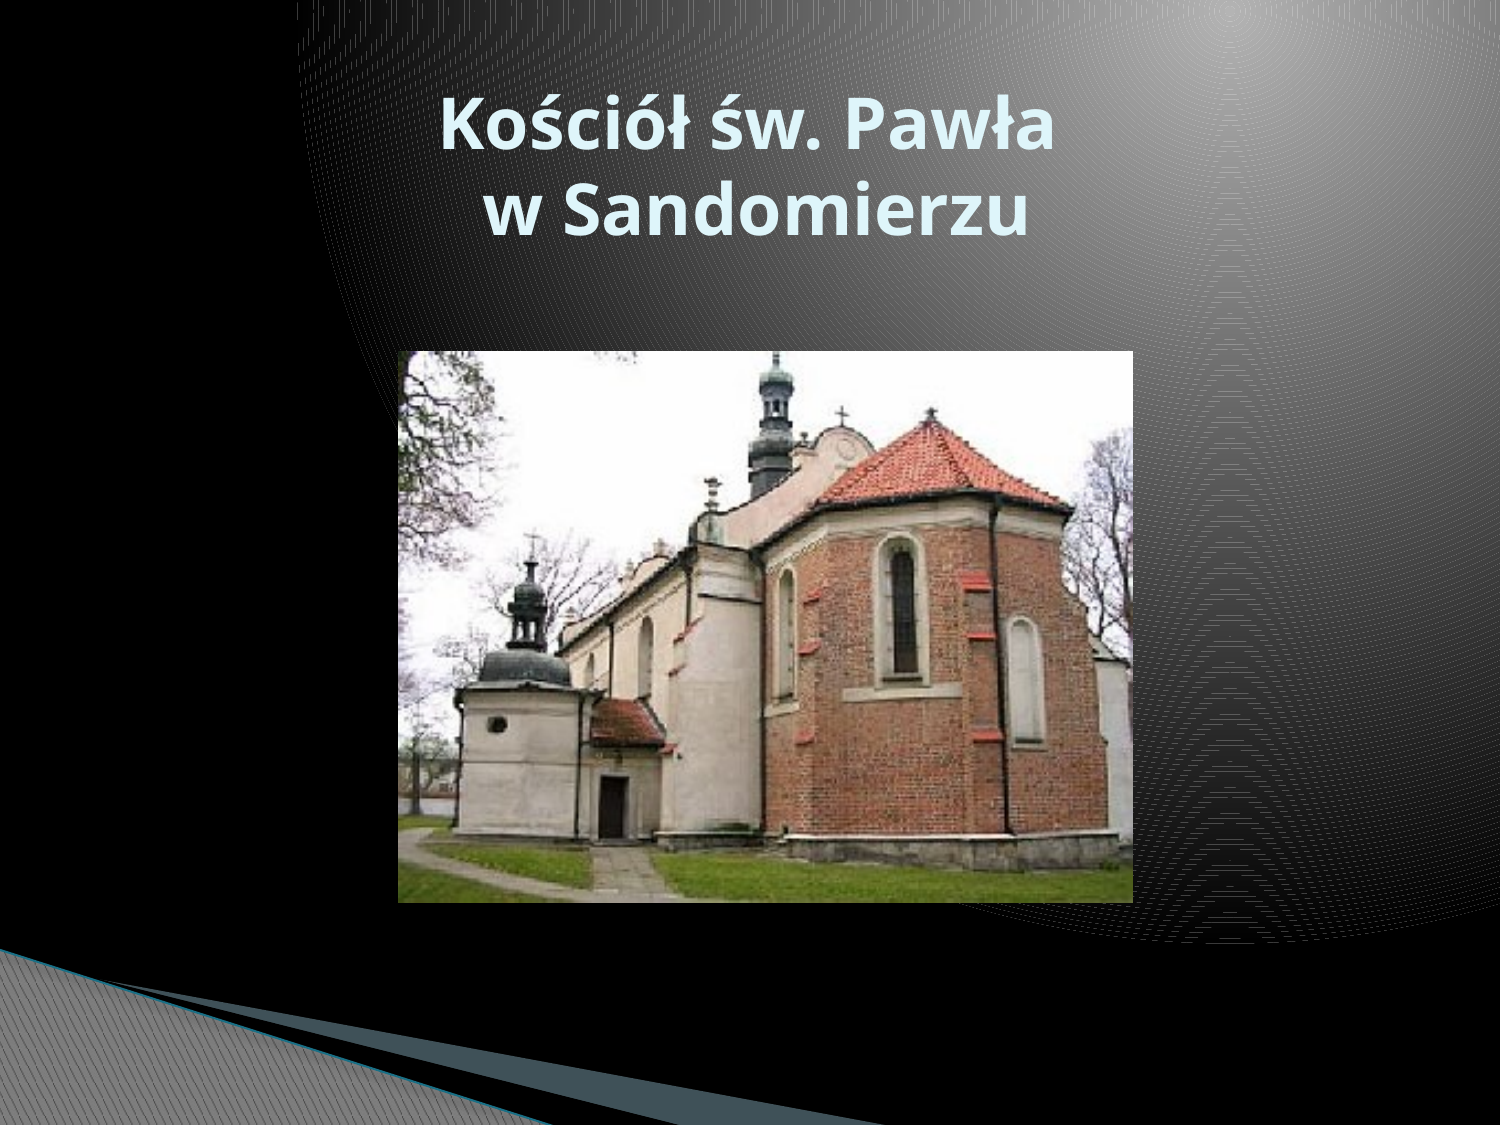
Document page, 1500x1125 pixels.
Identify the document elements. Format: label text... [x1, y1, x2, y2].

picture [0, 952, 543, 1125]
picture [398, 351, 1134, 903]
title Kościół św. Pawła w Sandomierzu [82, 70, 1432, 258]
